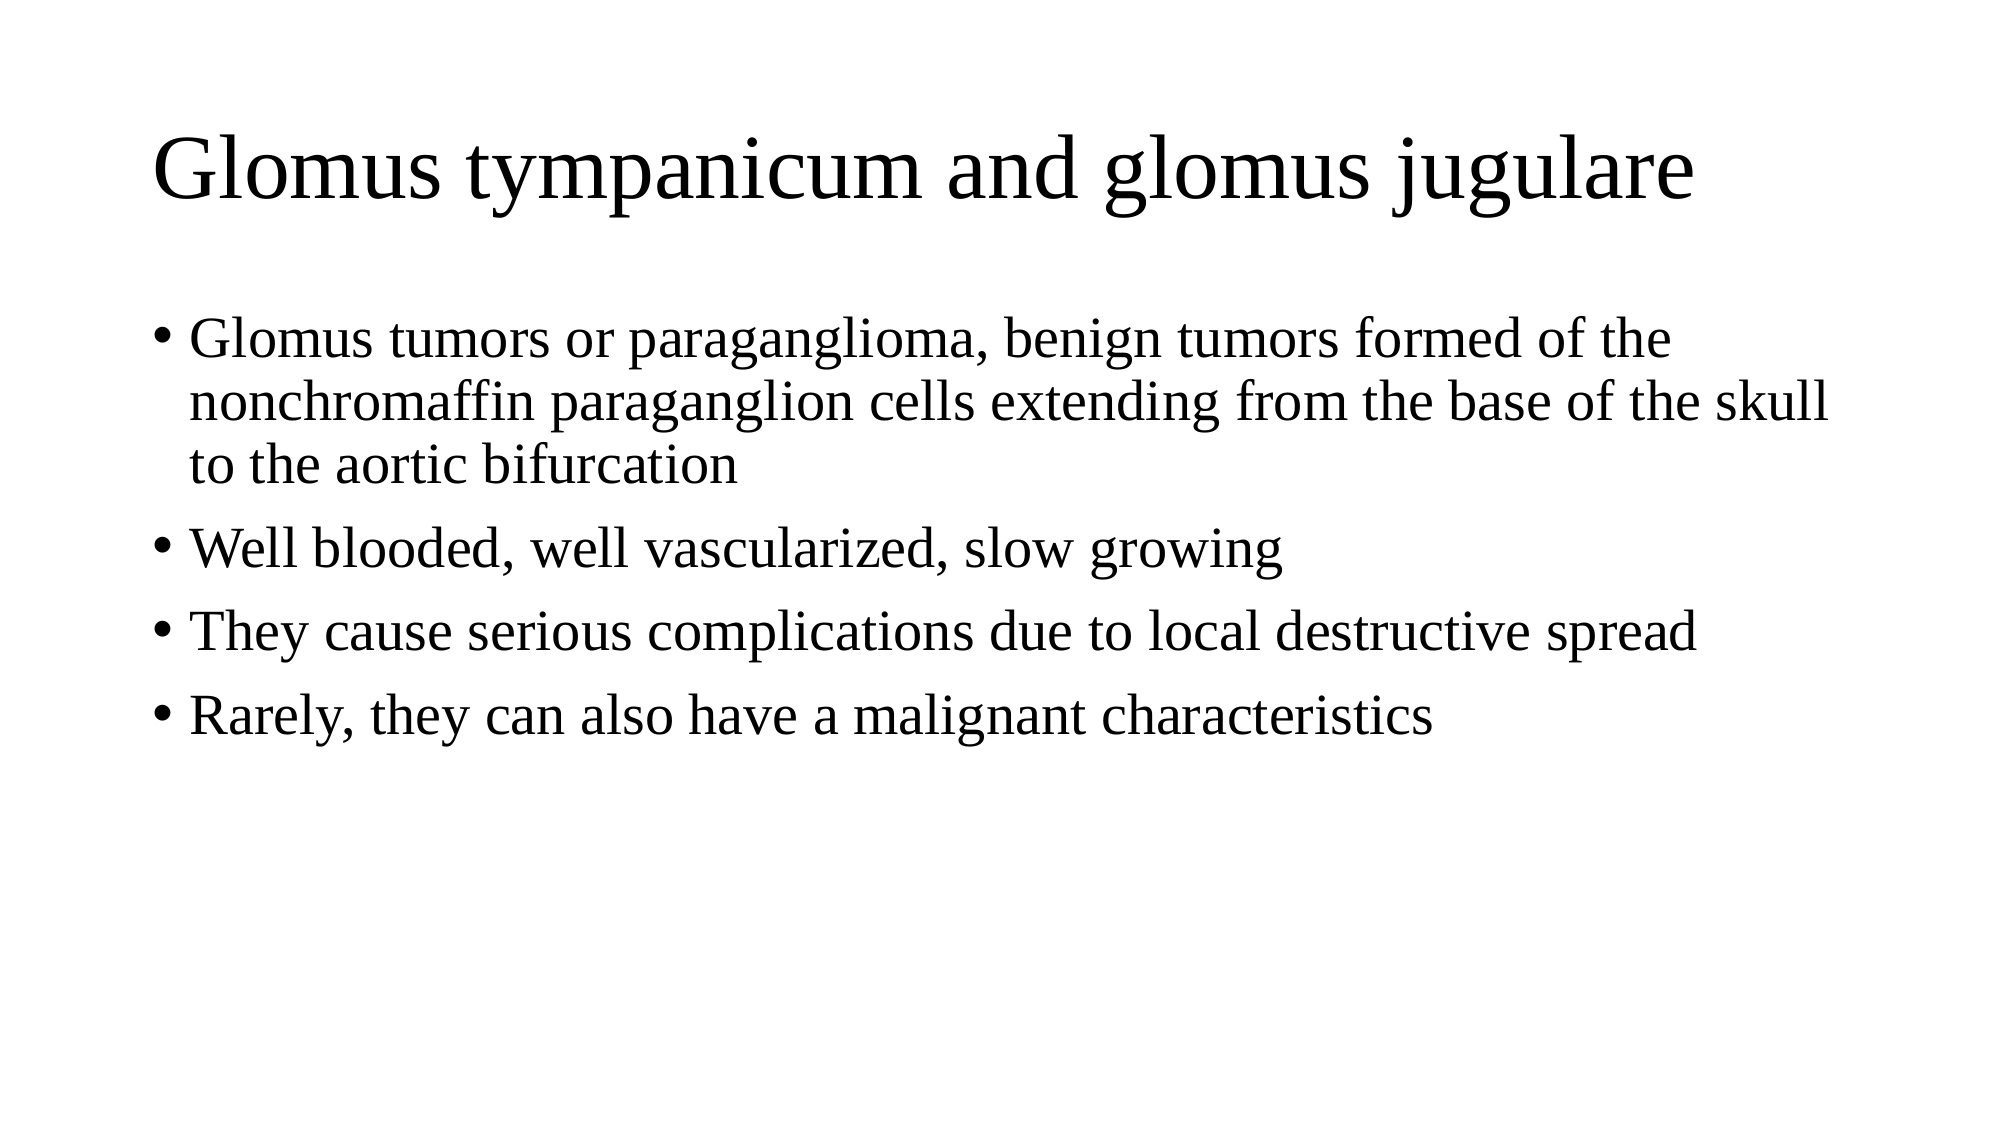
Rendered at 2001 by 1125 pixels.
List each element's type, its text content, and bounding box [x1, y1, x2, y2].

title Glomus tympanicum and glomus jugulare [137, 59, 1863, 278]
list Glomus tumors or paraganglioma, benign tumors formed of the nonchromaffin paraganglion cells extending from the base of the skull to the aortic bifurcation Well blooded, well vascularized, slow growing They cause serious complications due to local destructive spread Rarely, they can also have a malignant characteristics [137, 299, 1863, 1014]
